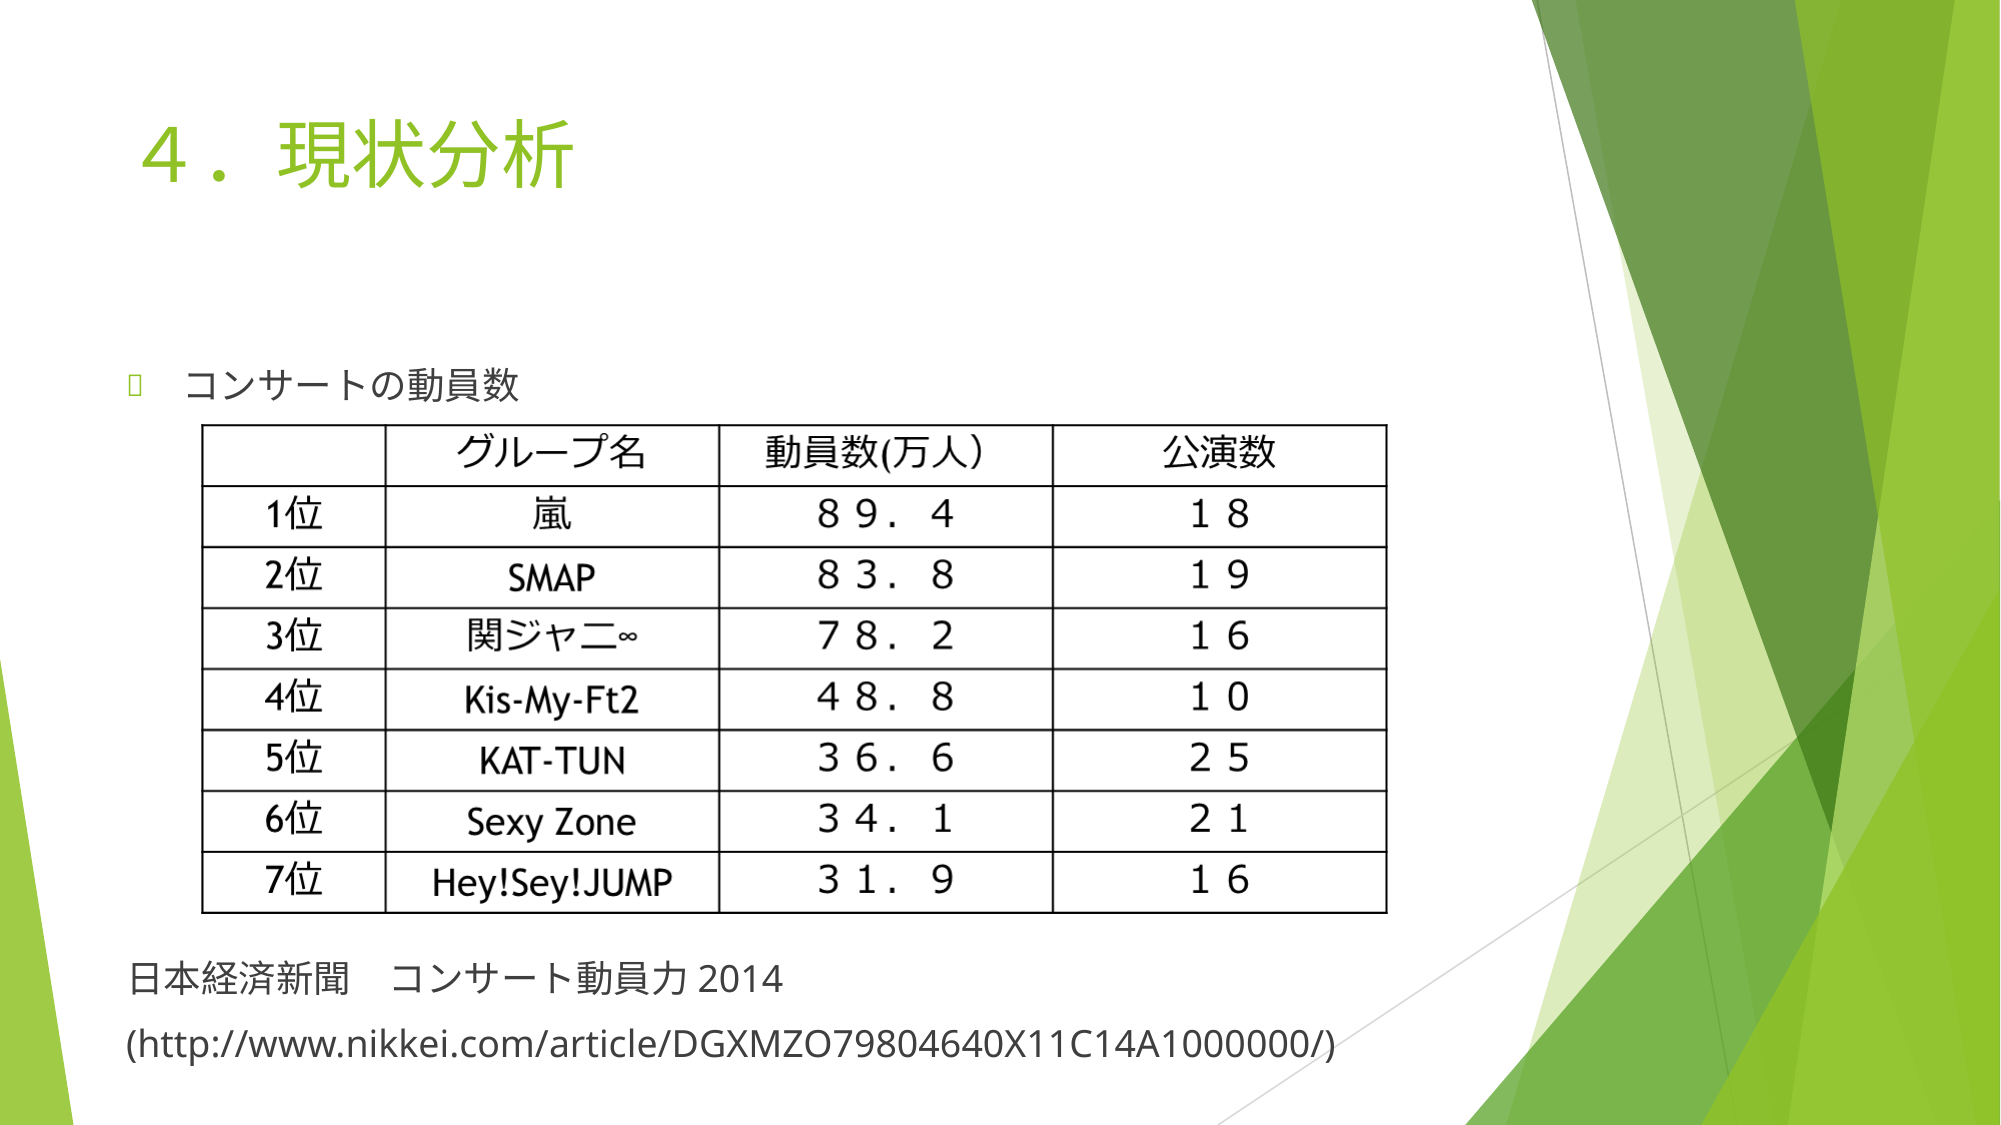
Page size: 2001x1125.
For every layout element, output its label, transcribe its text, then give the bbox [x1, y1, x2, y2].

picture [201, 415, 1389, 930]
title ４．現状分析 [111, 99, 1522, 317]
list コンサートの動員数 日本経済新聞 コンサート動員力2014 (http://www.nikkei.com/article/DGXMZO79804640X11C14A1000000/) [111, 354, 1522, 1093]
